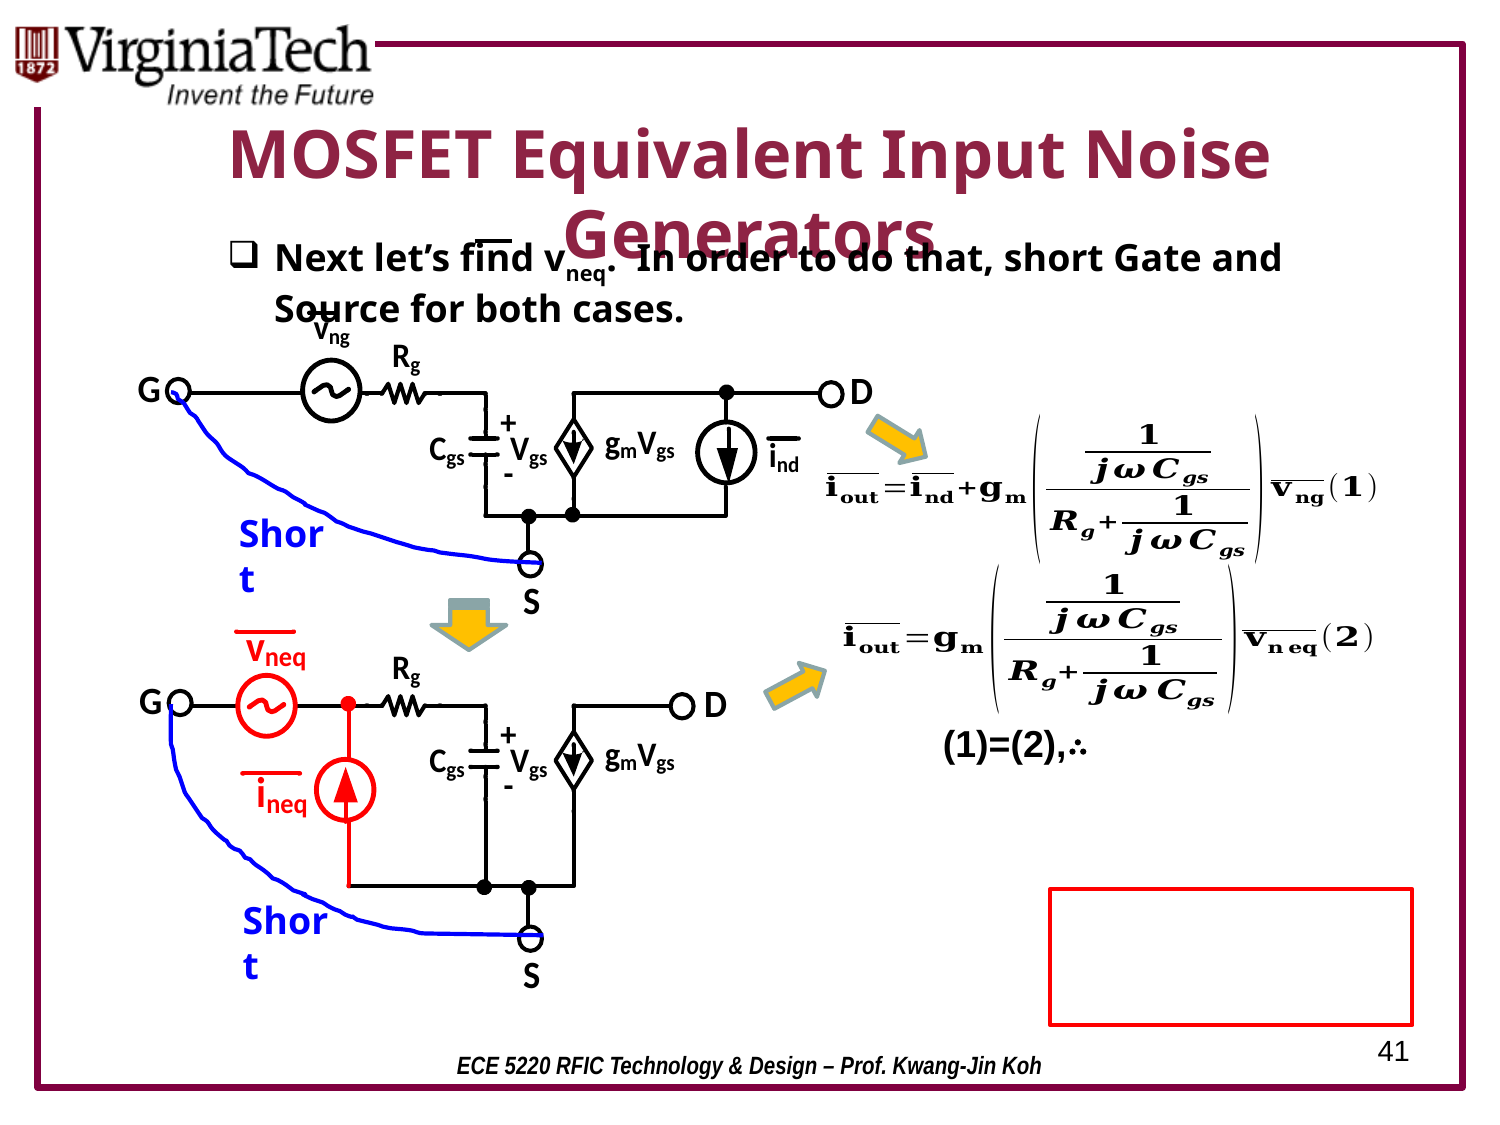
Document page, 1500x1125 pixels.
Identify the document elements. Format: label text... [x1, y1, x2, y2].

text_box Next let’s find vneq. In order to do that, short Gate and Source for both cases. [212, 226, 1363, 338]
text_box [74, 299, 937, 1026]
slide_number 41 [1074, 1024, 1425, 1103]
picture [15, 24, 375, 107]
title MOSFET Equivalent Input Noise Generators [75, 104, 1425, 213]
text_box [1048, 887, 1414, 1027]
